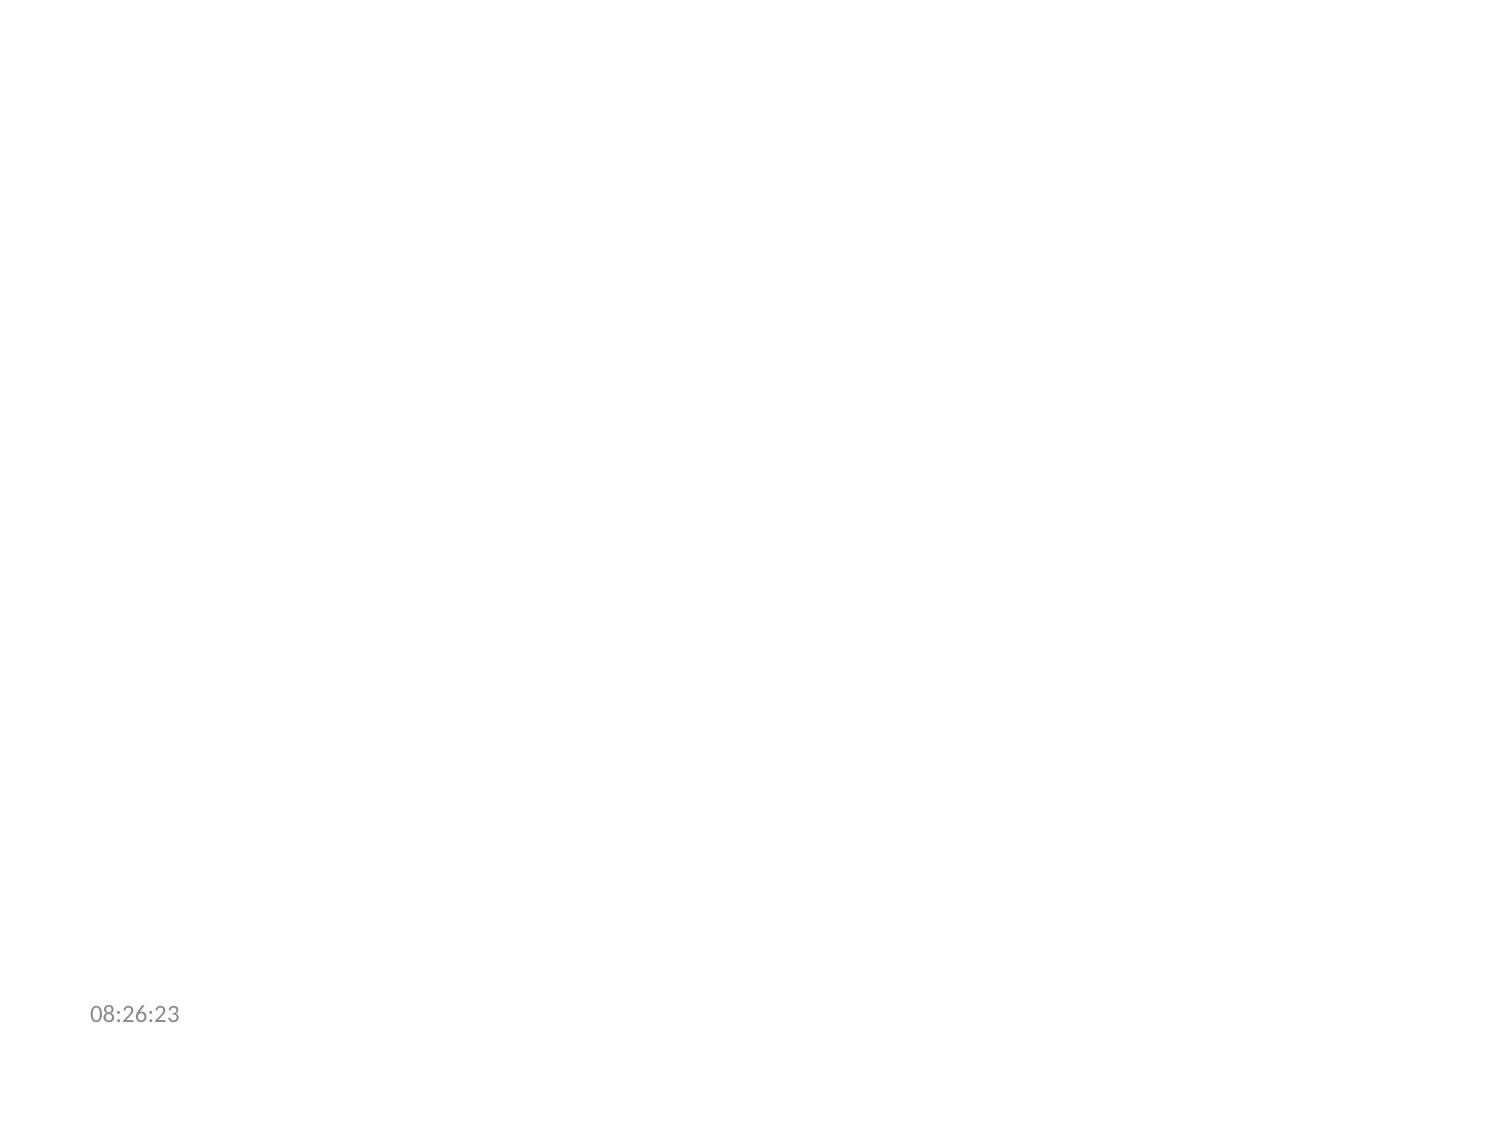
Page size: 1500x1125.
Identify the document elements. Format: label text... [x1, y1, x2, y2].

text_box 15:35:09 [75, 982, 425, 1043]
